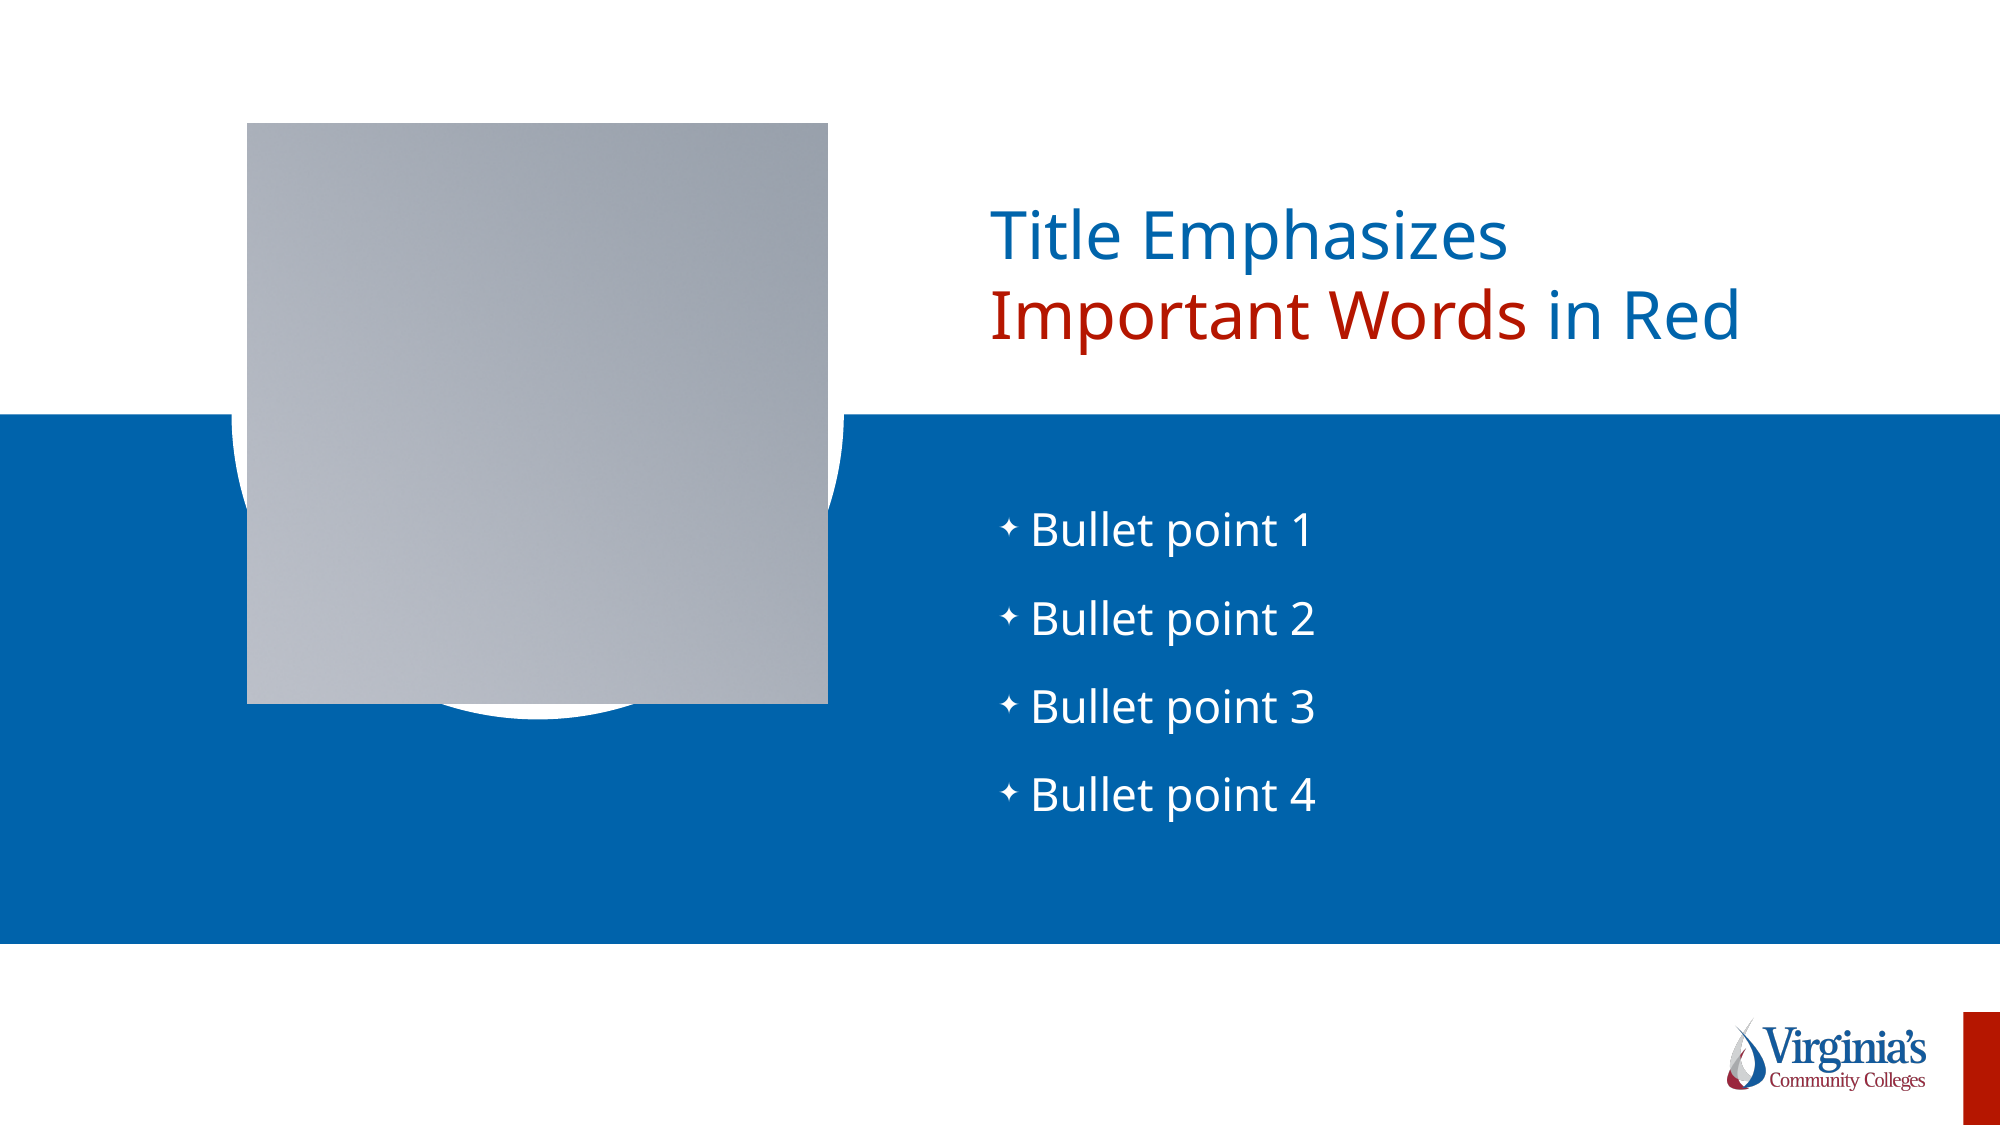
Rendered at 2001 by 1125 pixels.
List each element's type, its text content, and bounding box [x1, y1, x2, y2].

picture [1727, 1017, 1926, 1091]
list Bullet point 1 Bullet point 2 Bullet point 3 Bullet point 4 [989, 493, 1926, 860]
picture [247, 123, 828, 704]
list Title Emphasizes Important Words in Red [982, 184, 1795, 355]
